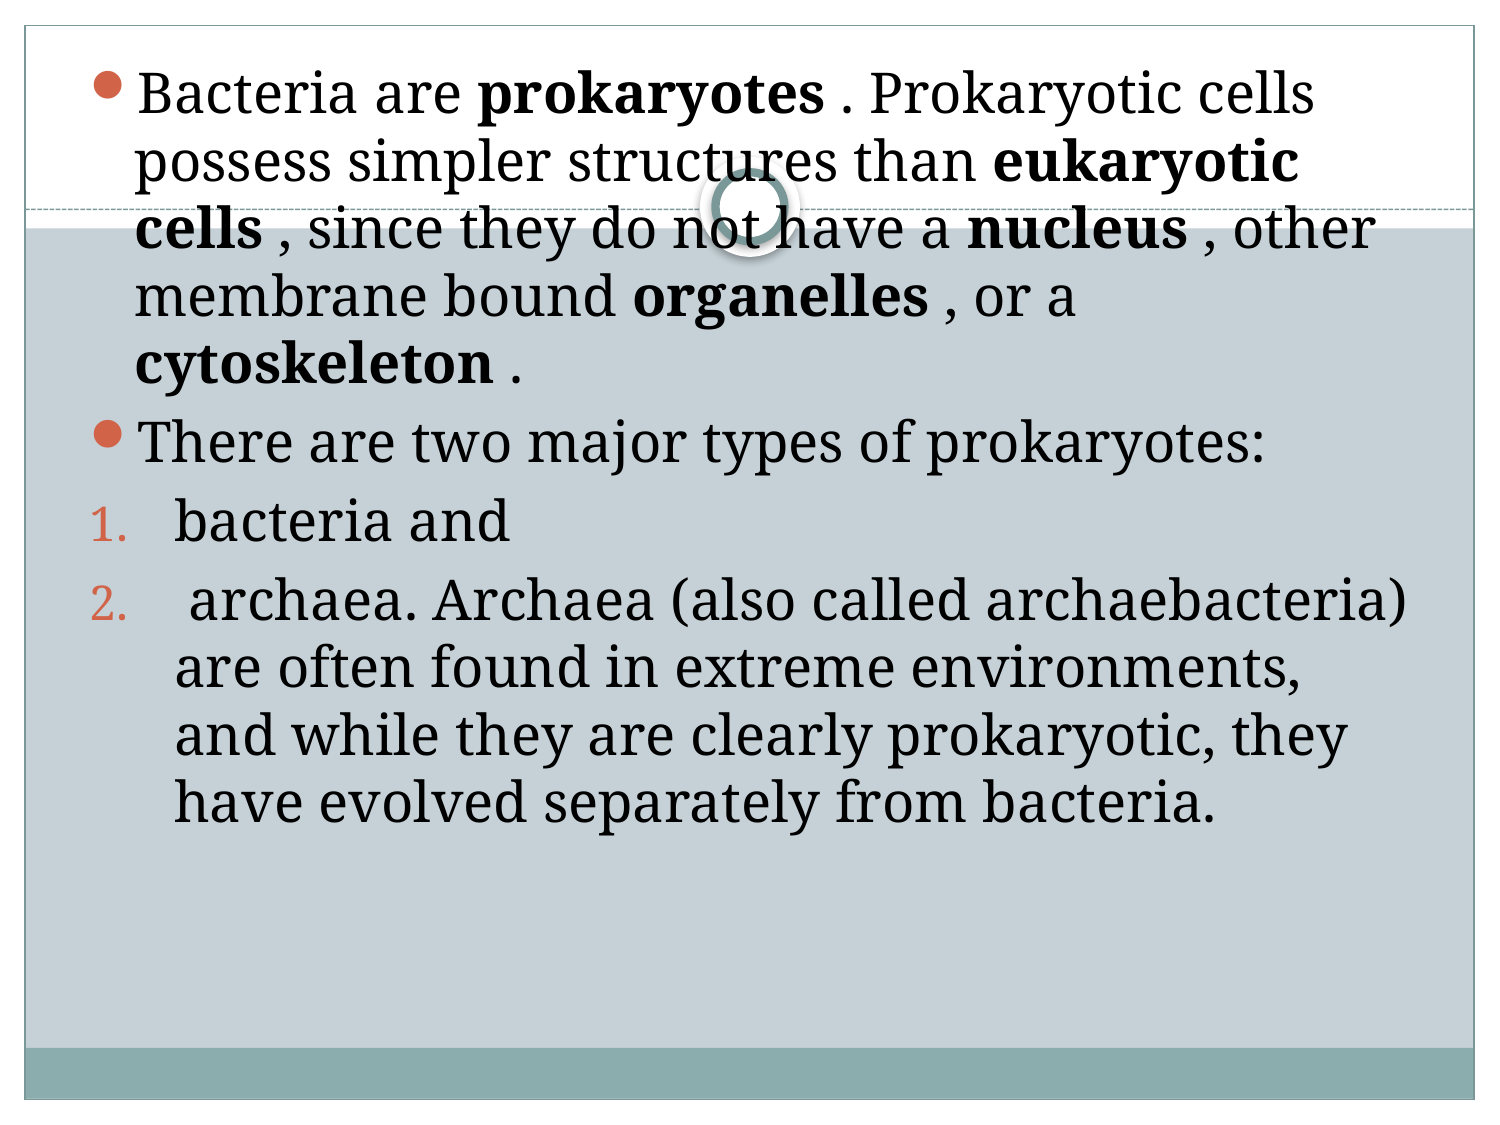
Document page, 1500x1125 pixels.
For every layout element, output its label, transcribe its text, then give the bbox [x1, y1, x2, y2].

list Bacteria are prokaryotes . Prokaryotic cells possess simpler structures than eukaryotic cells , since they do not have a nucleus , other membrane bound organelles , or a cytoskeleton . There are two major types of prokaryotes: bacteria and archaea. Archaea (also called archaebacteria) are often found in extreme environments, and while they are clearly prokaryotic, they have evolved separately from bacteria. [75, 50, 1425, 1005]
